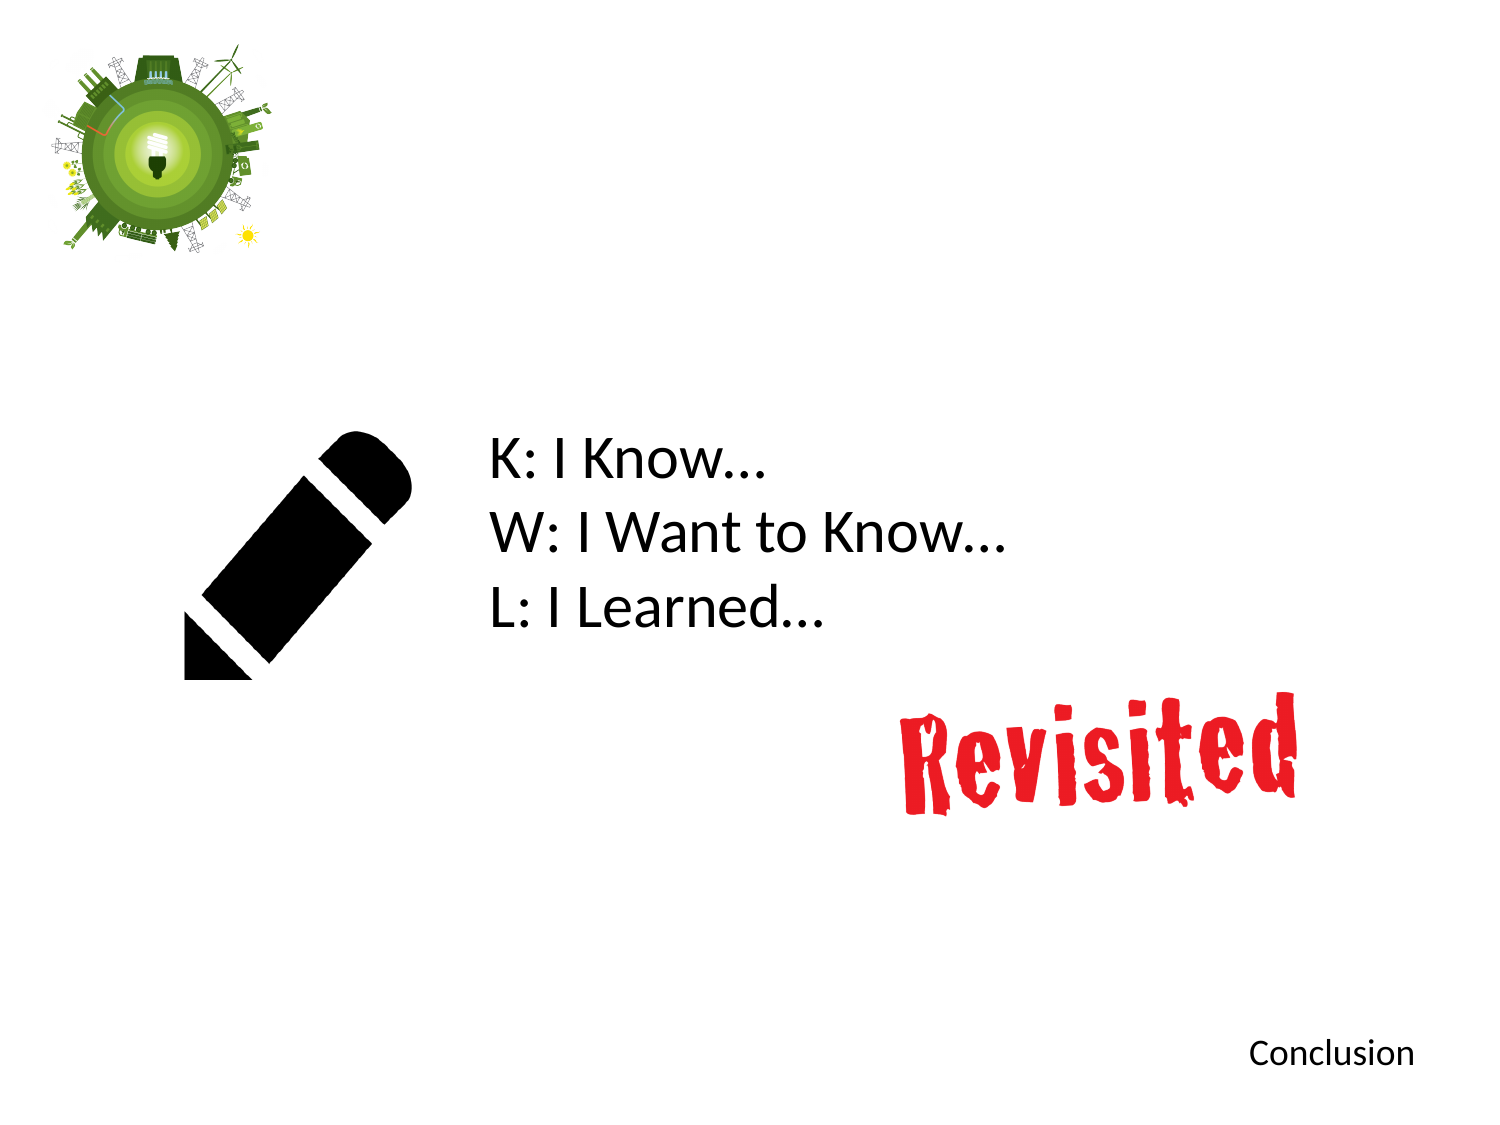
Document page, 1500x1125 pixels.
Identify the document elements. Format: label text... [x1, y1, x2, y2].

text_box Conclusion [750, 1020, 1431, 1081]
title K: I Know… W: I Want to Know… L: I Learned… [474, 407, 1388, 649]
picture [42, 44, 272, 263]
picture [167, 407, 440, 680]
picture [895, 663, 1306, 867]
